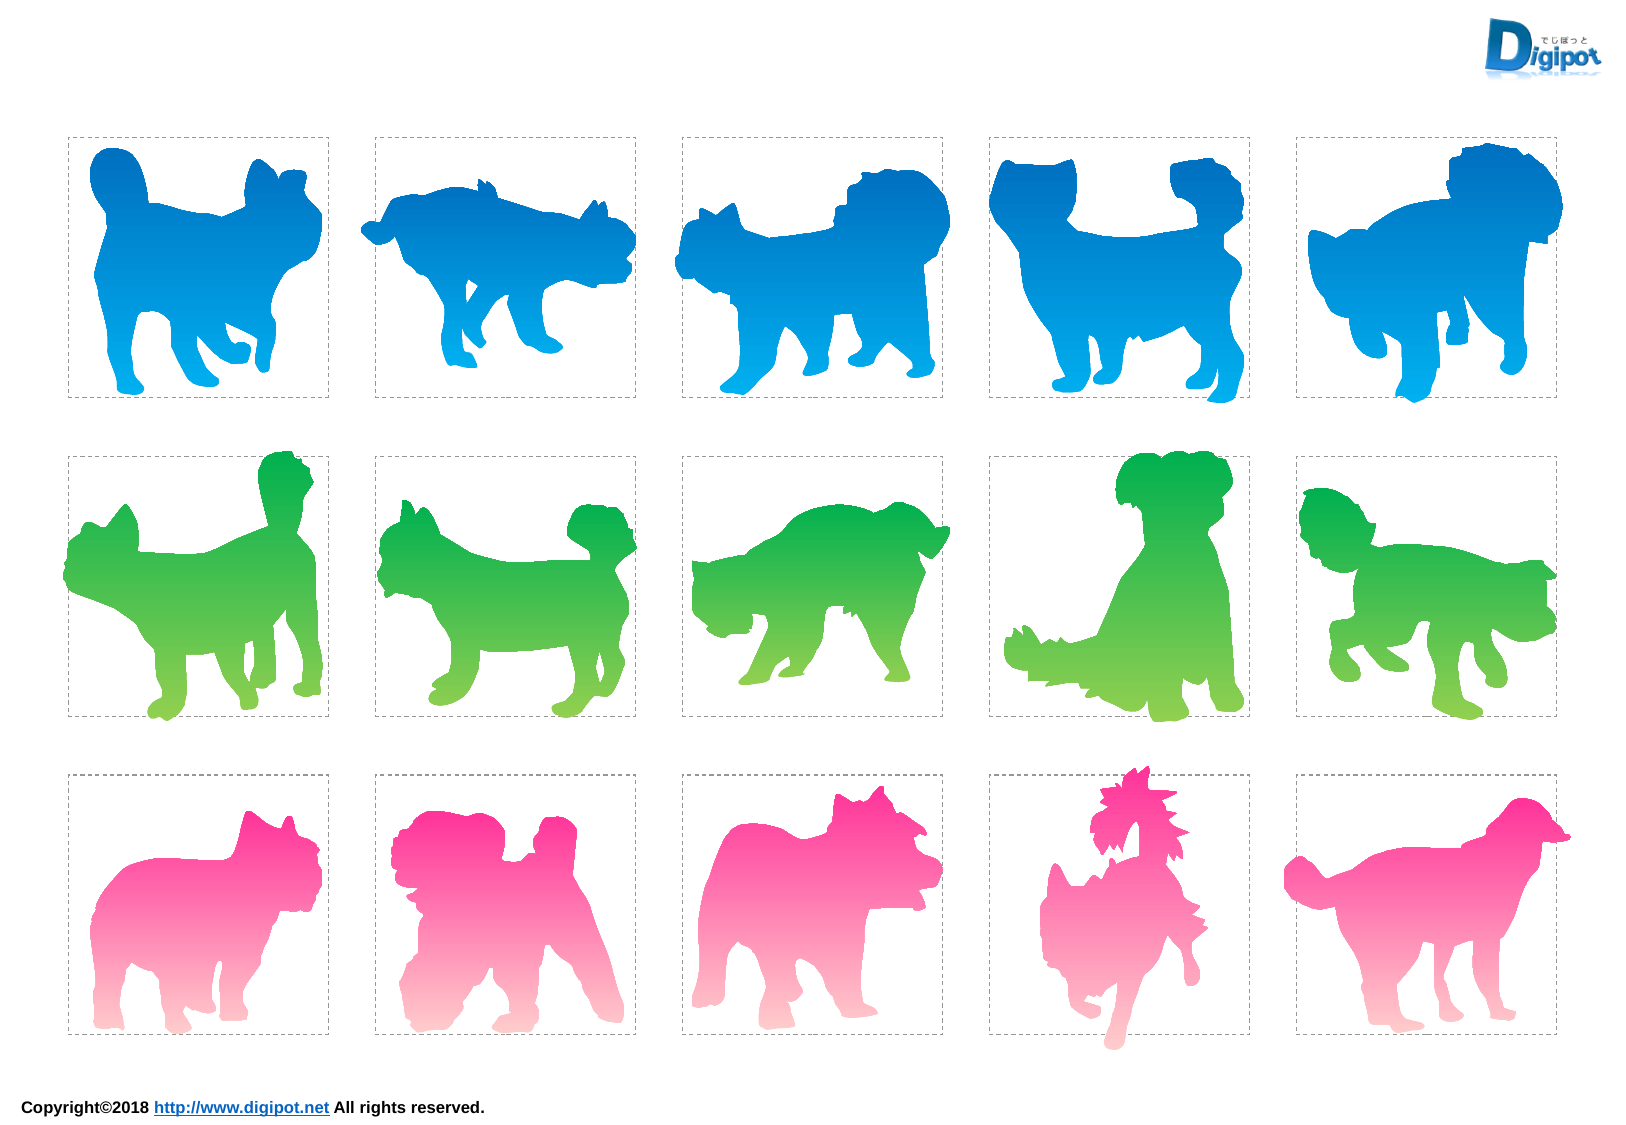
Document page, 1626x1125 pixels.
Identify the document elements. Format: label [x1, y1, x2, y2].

text_box [361, 179, 637, 369]
text_box [89, 148, 323, 395]
text_box [391, 810, 625, 1033]
text_box [674, 168, 951, 395]
text_box [1298, 488, 1557, 720]
text_box [1283, 798, 1571, 1034]
text_box [377, 499, 638, 718]
picture [1485, 18, 1602, 82]
text_box [1040, 765, 1209, 1050]
text_box [89, 810, 323, 1035]
text_box [691, 785, 944, 1030]
text_box [1004, 451, 1245, 723]
text_box [62, 450, 323, 721]
text_box [691, 501, 950, 686]
text_box [1308, 143, 1564, 403]
text_box [989, 157, 1245, 404]
